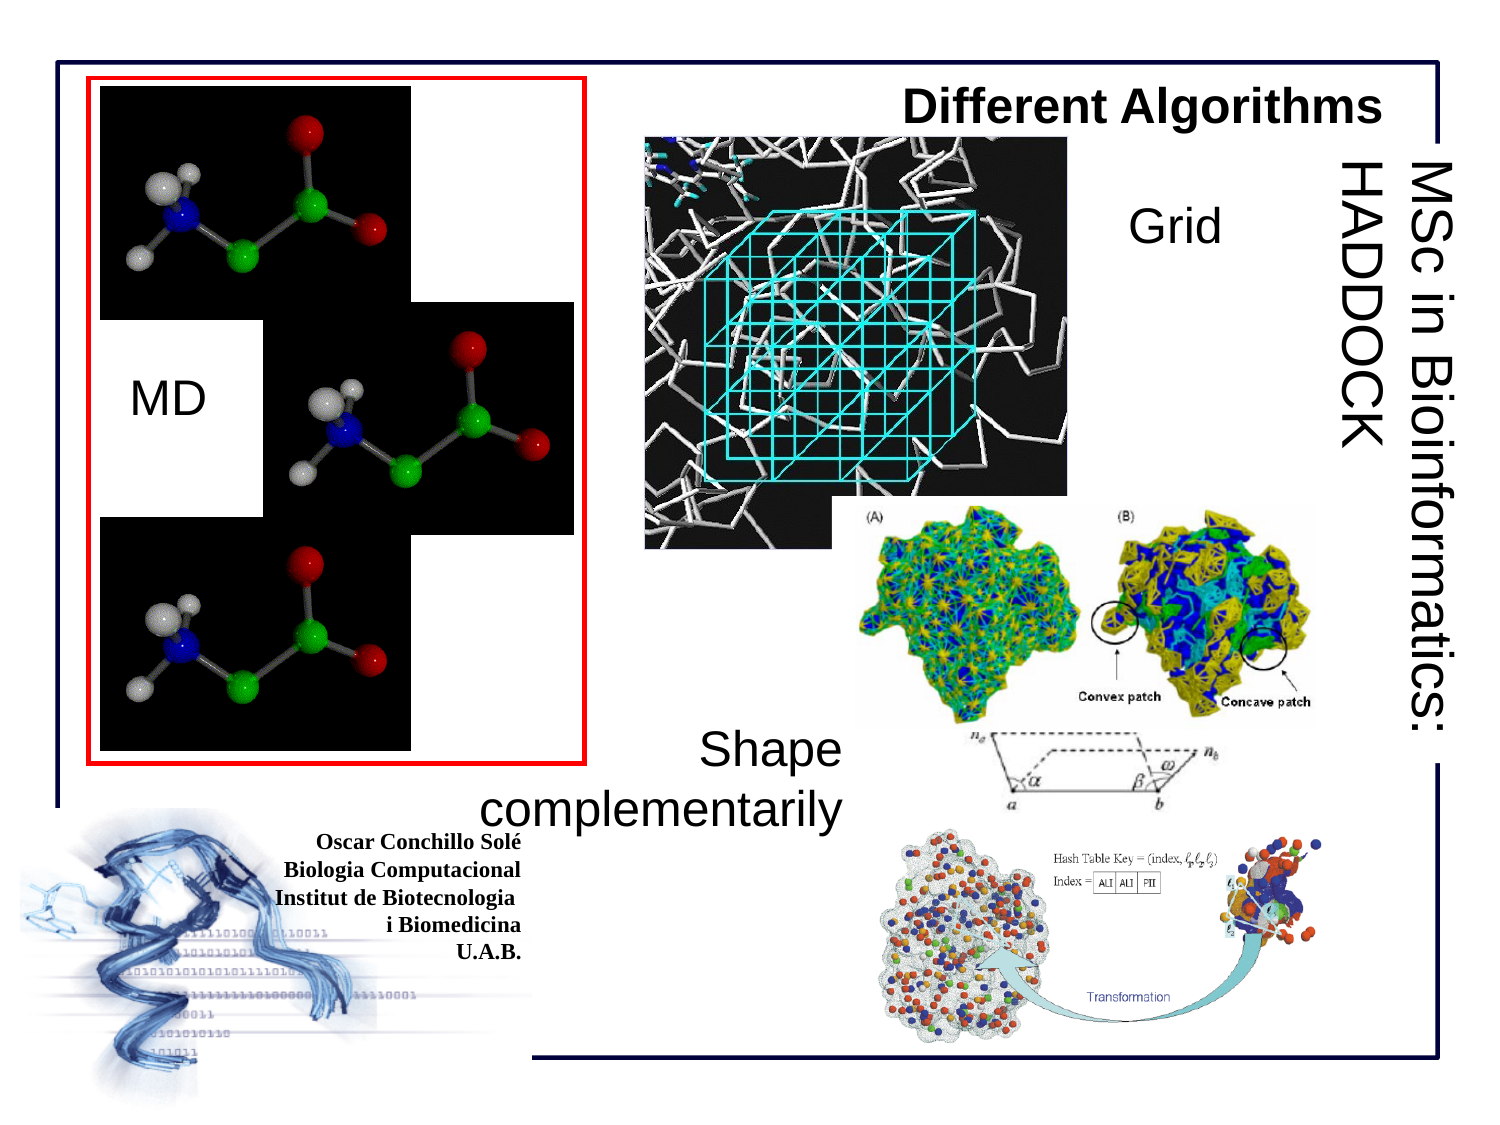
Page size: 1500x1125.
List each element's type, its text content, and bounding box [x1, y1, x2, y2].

text_box [88, 78, 585, 764]
picture [8, 808, 532, 1111]
text_box Different Algorithms [887, 66, 1399, 142]
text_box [463, 496, 1333, 1048]
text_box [643, 134, 1238, 494]
picture [99, 85, 574, 752]
